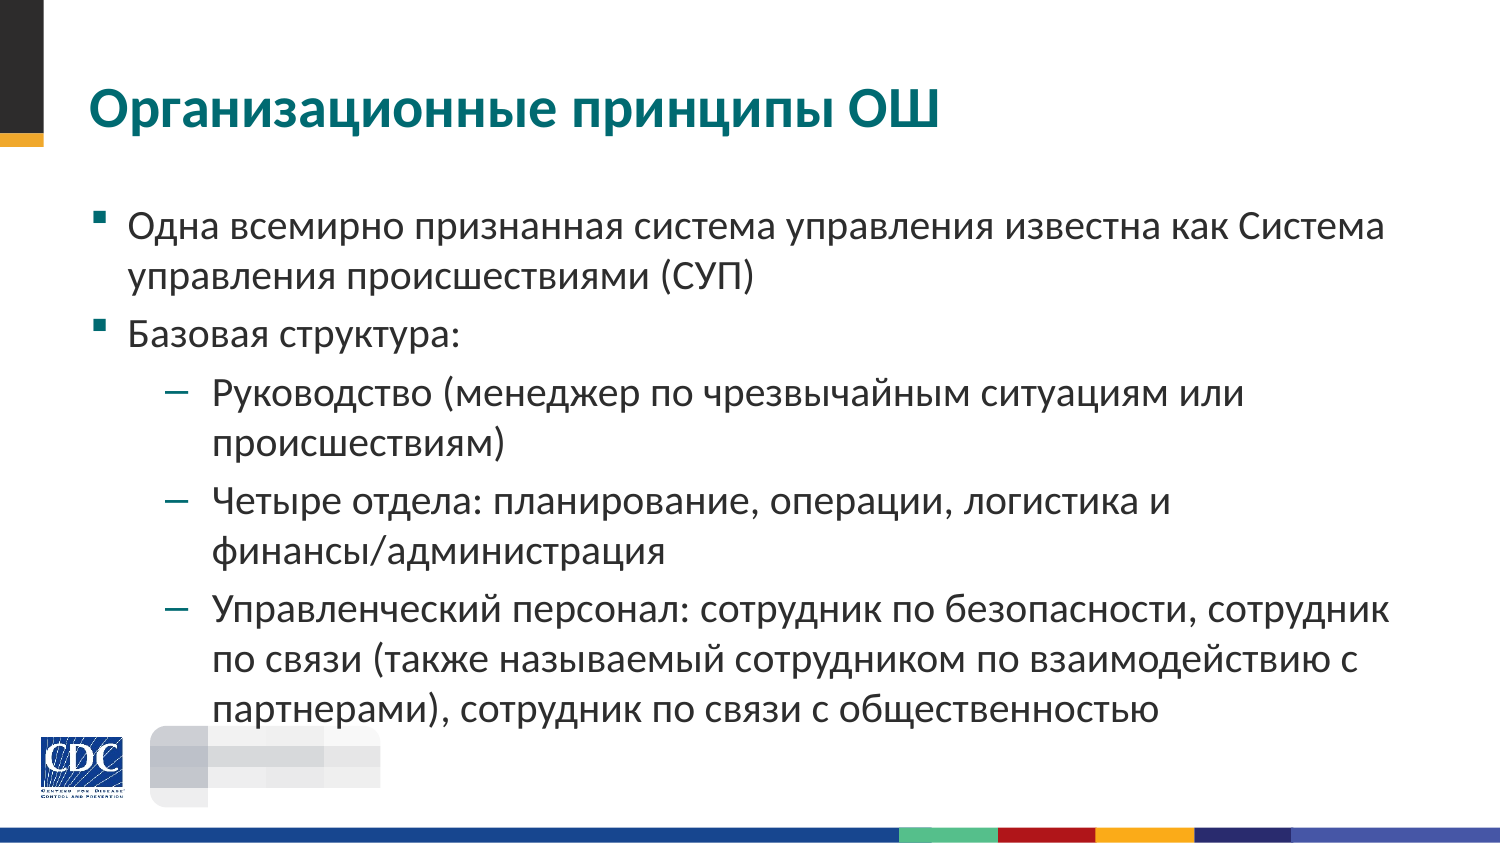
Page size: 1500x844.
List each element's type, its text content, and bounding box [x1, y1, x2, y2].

title Организационные принципы ОШ [75, 33, 1425, 147]
picture [41, 737, 125, 798]
list Одна всемирно признанная система управления известна как Система управления происшествиями (СУП) Базовая структура: Руководство (менеджер по чрезвычайным ситуациям или происшествиям) Четыре отдела: планирование, операции, логистика и финансы/администрация Управленческий персонал: сотрудник по безопасности, сотрудник по связи (также называемый сотрудником по взаимодействию с партнерами), сотрудник по связи с общественностью [75, 190, 1414, 739]
